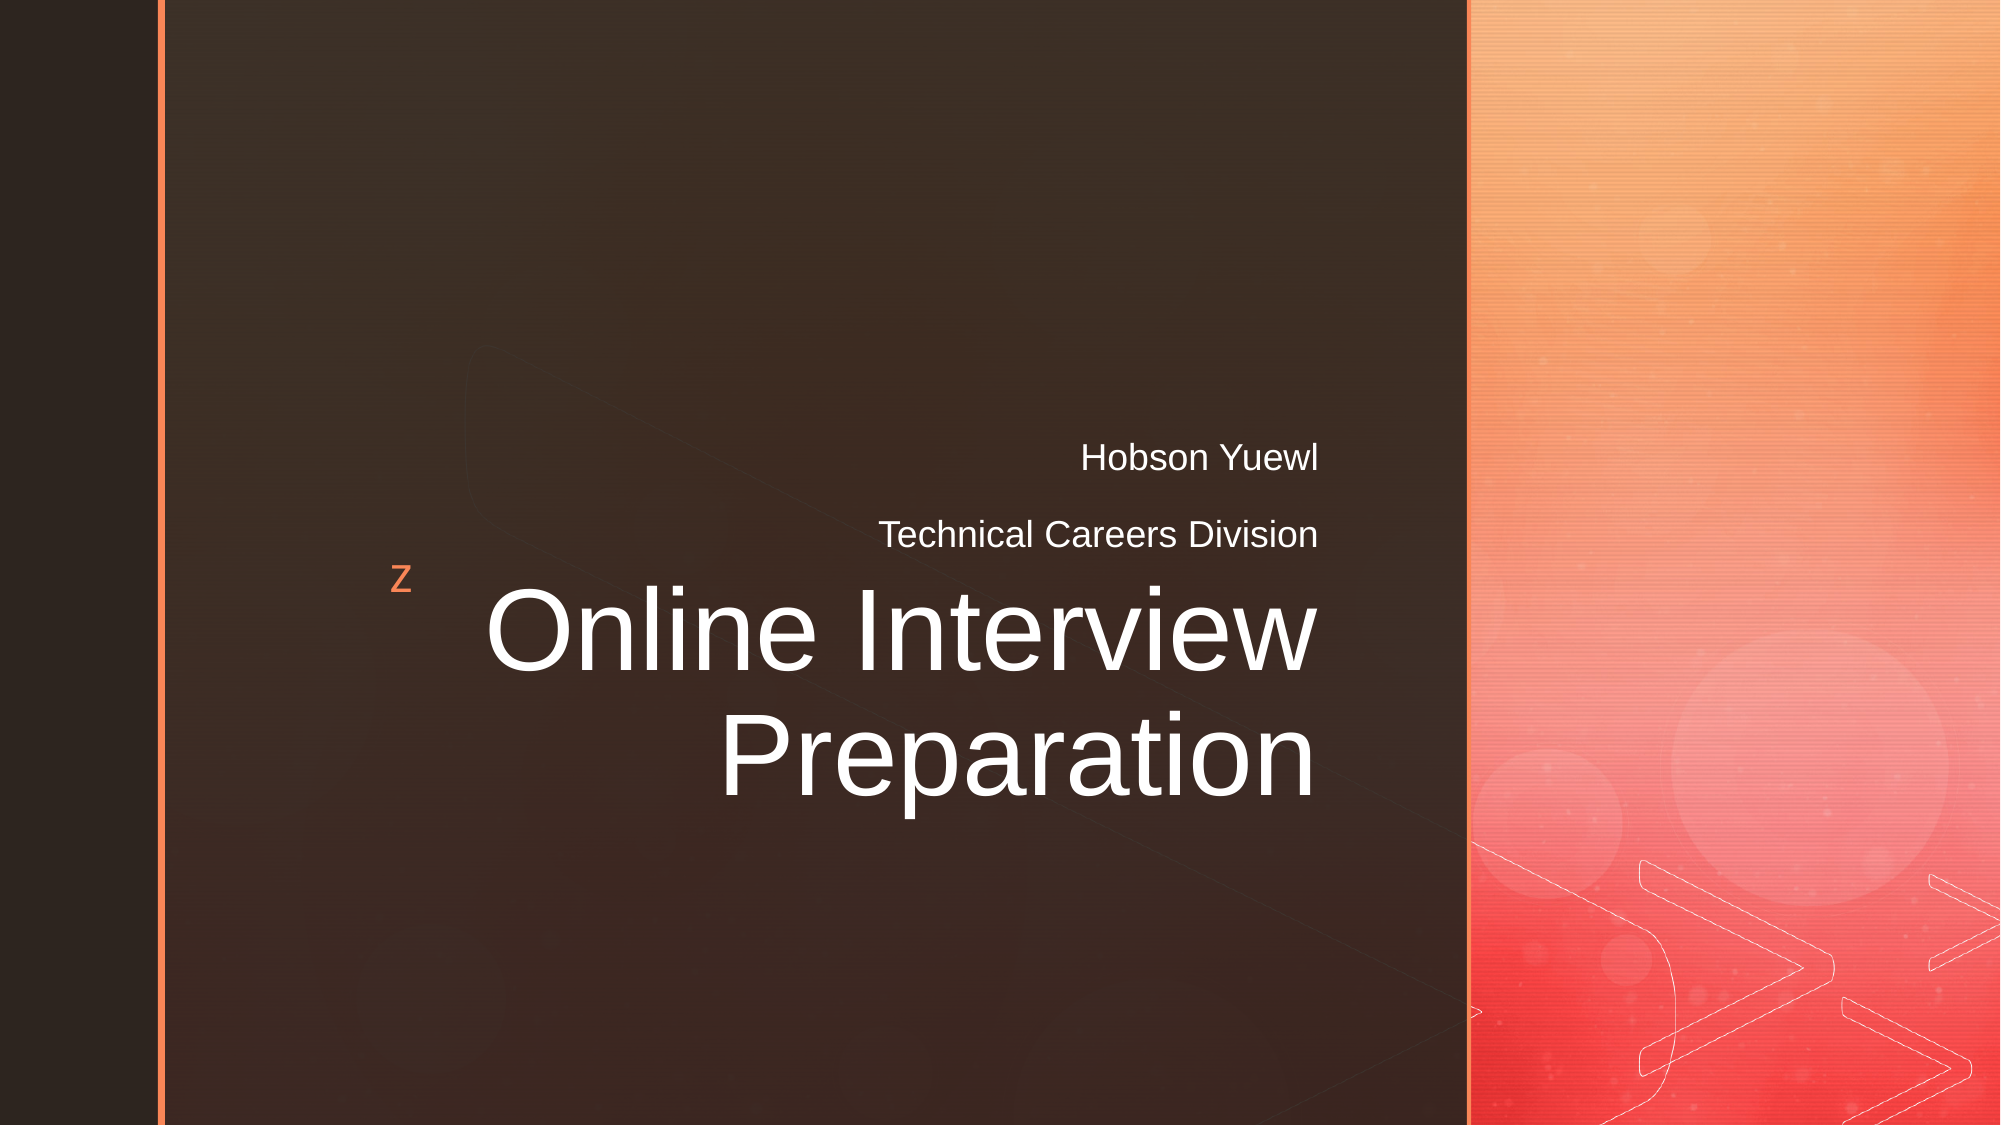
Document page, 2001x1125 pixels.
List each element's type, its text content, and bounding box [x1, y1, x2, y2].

title Online Interview Preparation [428, 562, 1334, 935]
picture [1472, 0, 2001, 1125]
subtitle Hobson Yuewl Technical Careers Division [454, 372, 1334, 563]
